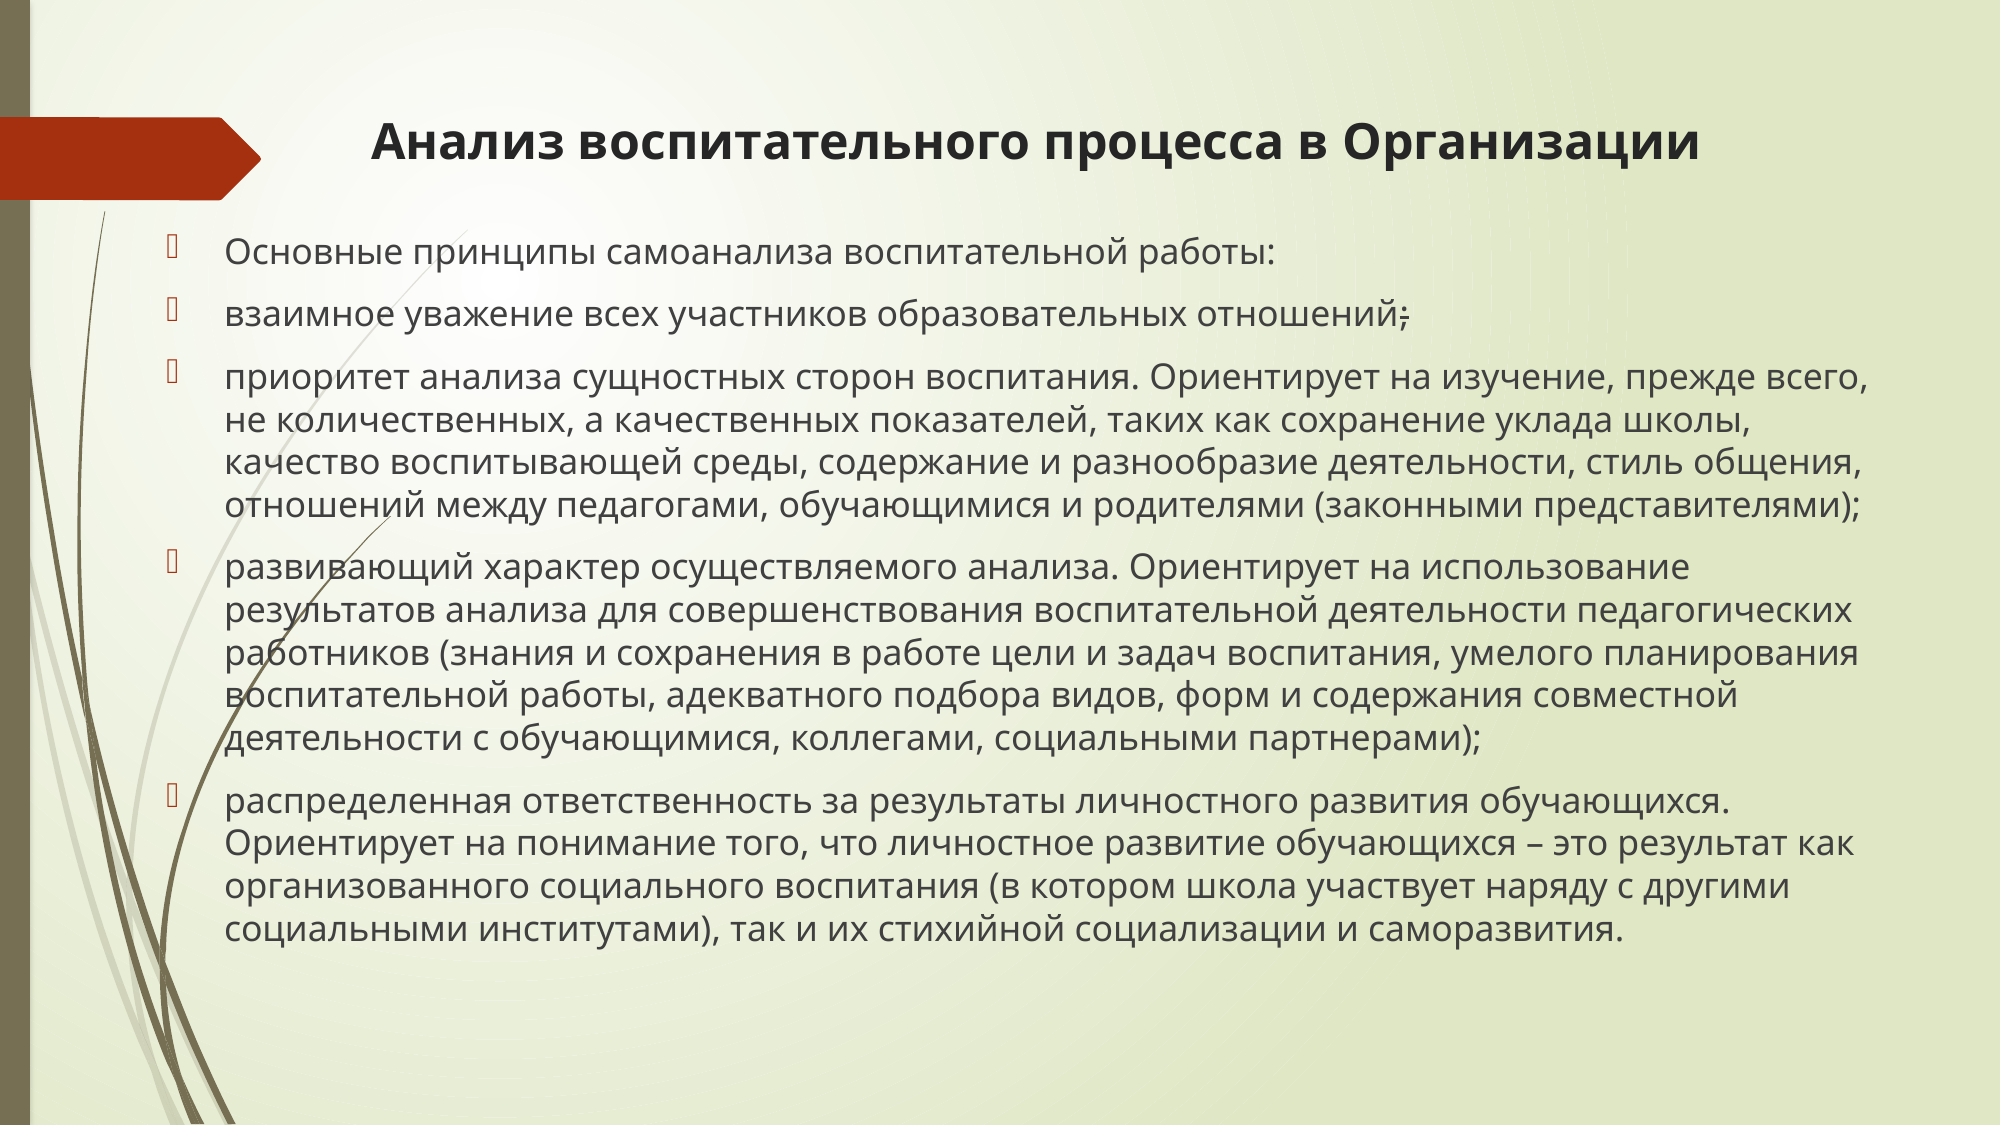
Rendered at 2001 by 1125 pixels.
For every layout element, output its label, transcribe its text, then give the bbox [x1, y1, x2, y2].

list Основные принципы самоанализа воспитательной работы: взаимное уважение всех участников образовательных отношений; приоритет анализа сущностных сторон воспитания. Ориентирует на изучение, прежде всего, не количественных, а качественных показателей, таких как сохранение уклада школы, качество воспитывающей среды, содержание и разнообразие деятельности, стиль общения, отношений между педагогами, обучающимися и родителями (законными представителями); развивающий характер осуществляемого анализа. Ориентирует на использование результатов анализа для совершенствования воспитательной деятельности педагогических работников (знания и сохранения в работе цели и задач воспитания, умелого планирования воспитательной работы, адекватного подбора видов, форм и содержания совместной деятельности с обучающимися, коллегами, социальными партнерами); распределенная ответственность за результаты личностного развития обучающихся. Ориентирует на понимание того, что личностное развитие обучающихся – это результат как организованного социального воспитания (в котором школа участвует наряду с другими социальными институтами), так и их стихийной социализации и саморазвития. [151, 221, 1888, 1018]
title Анализ воспитательного процесса в Организации [185, 102, 1888, 221]
